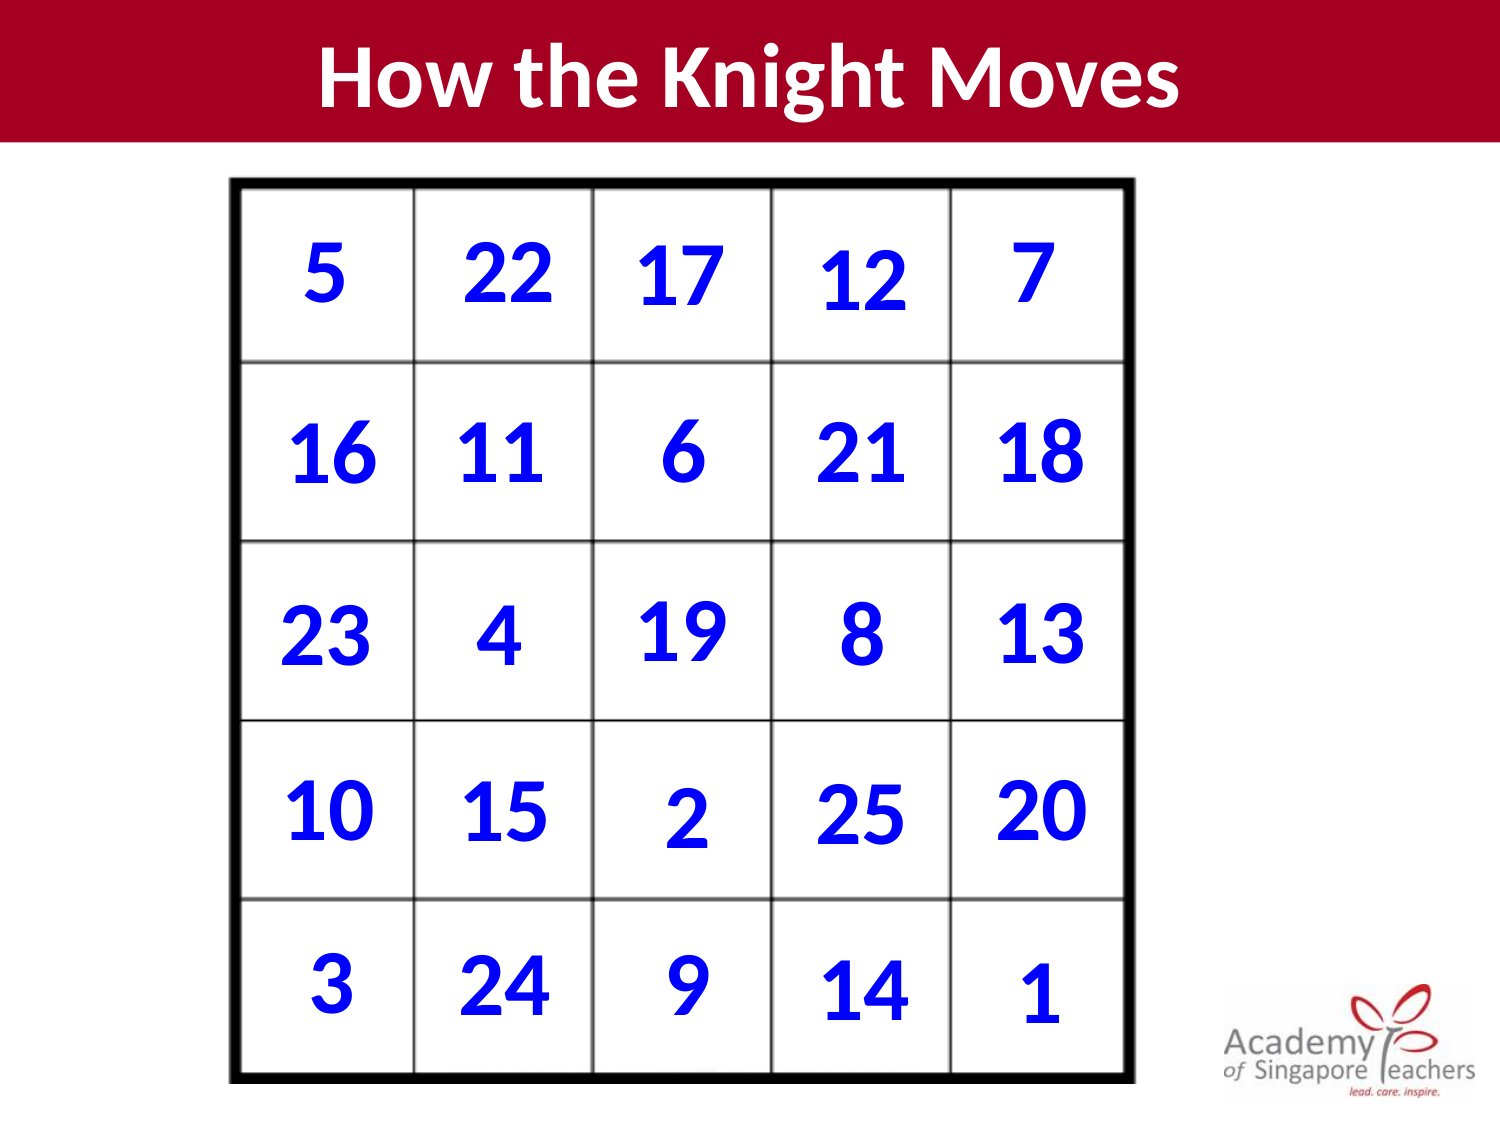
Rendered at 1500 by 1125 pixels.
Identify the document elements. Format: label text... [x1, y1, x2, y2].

title How the Knight Moves [0, 0, 1500, 143]
picture [1224, 984, 1475, 1098]
picture [224, 174, 1143, 1084]
